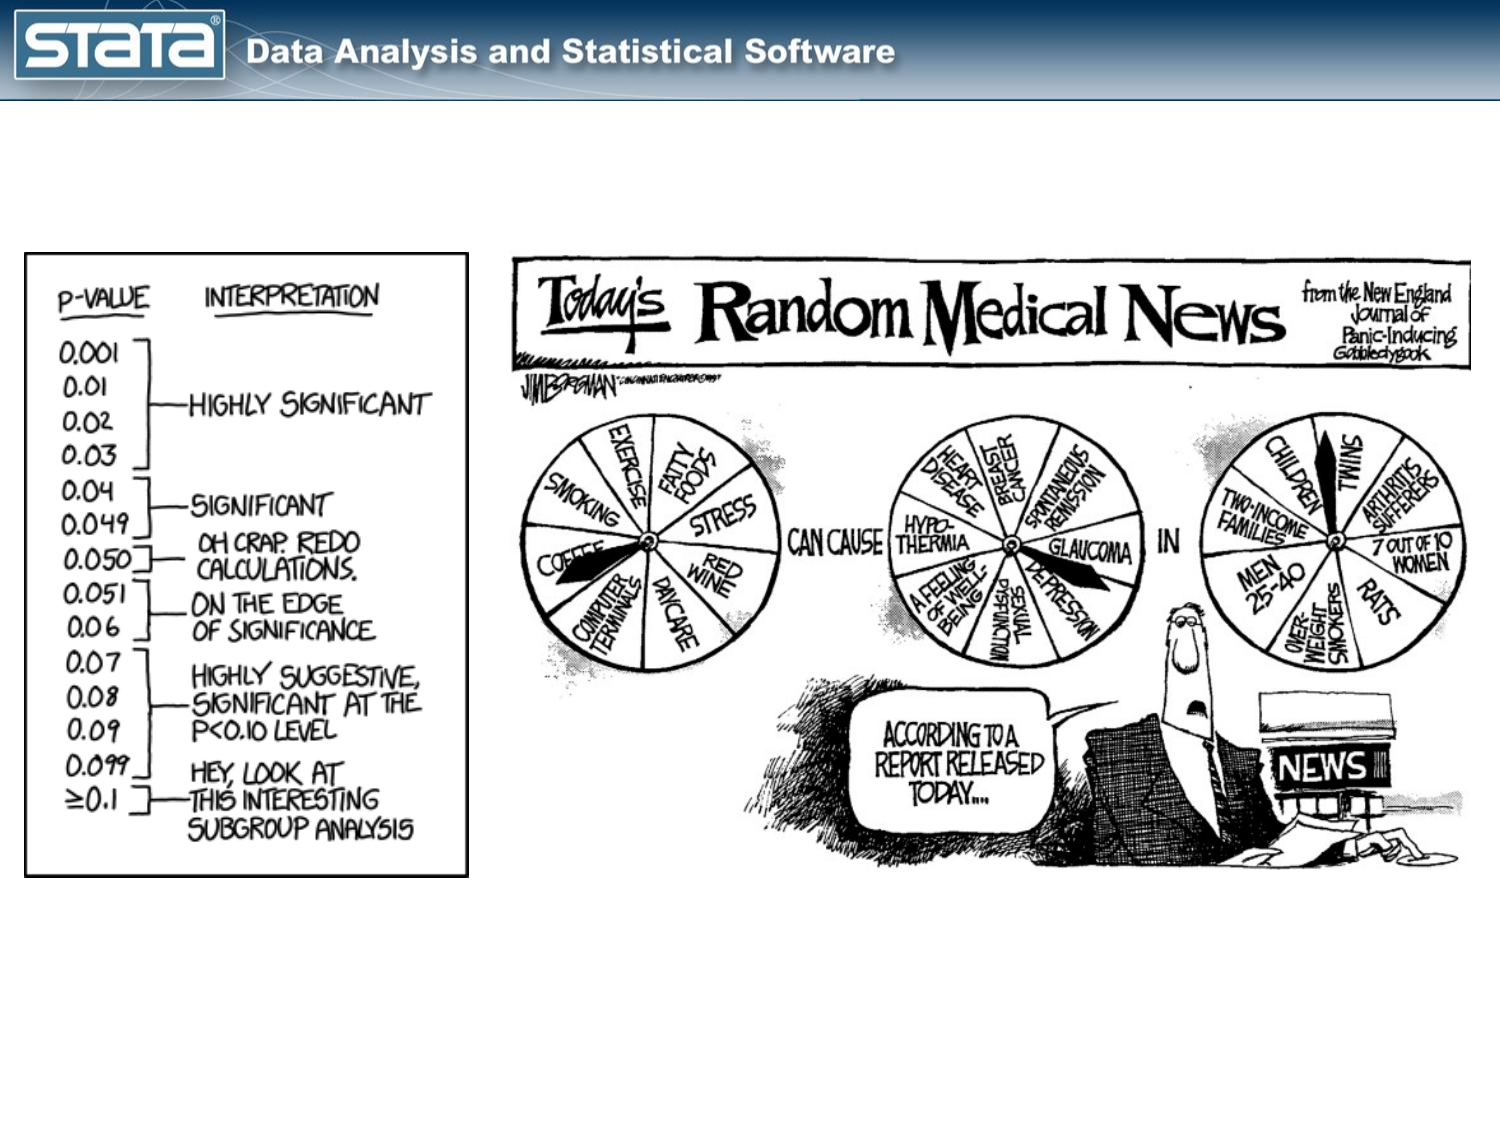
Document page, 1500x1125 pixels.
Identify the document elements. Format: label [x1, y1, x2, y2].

picture [499, 249, 1471, 871]
picture [0, 0, 1500, 102]
list [24, 252, 469, 878]
